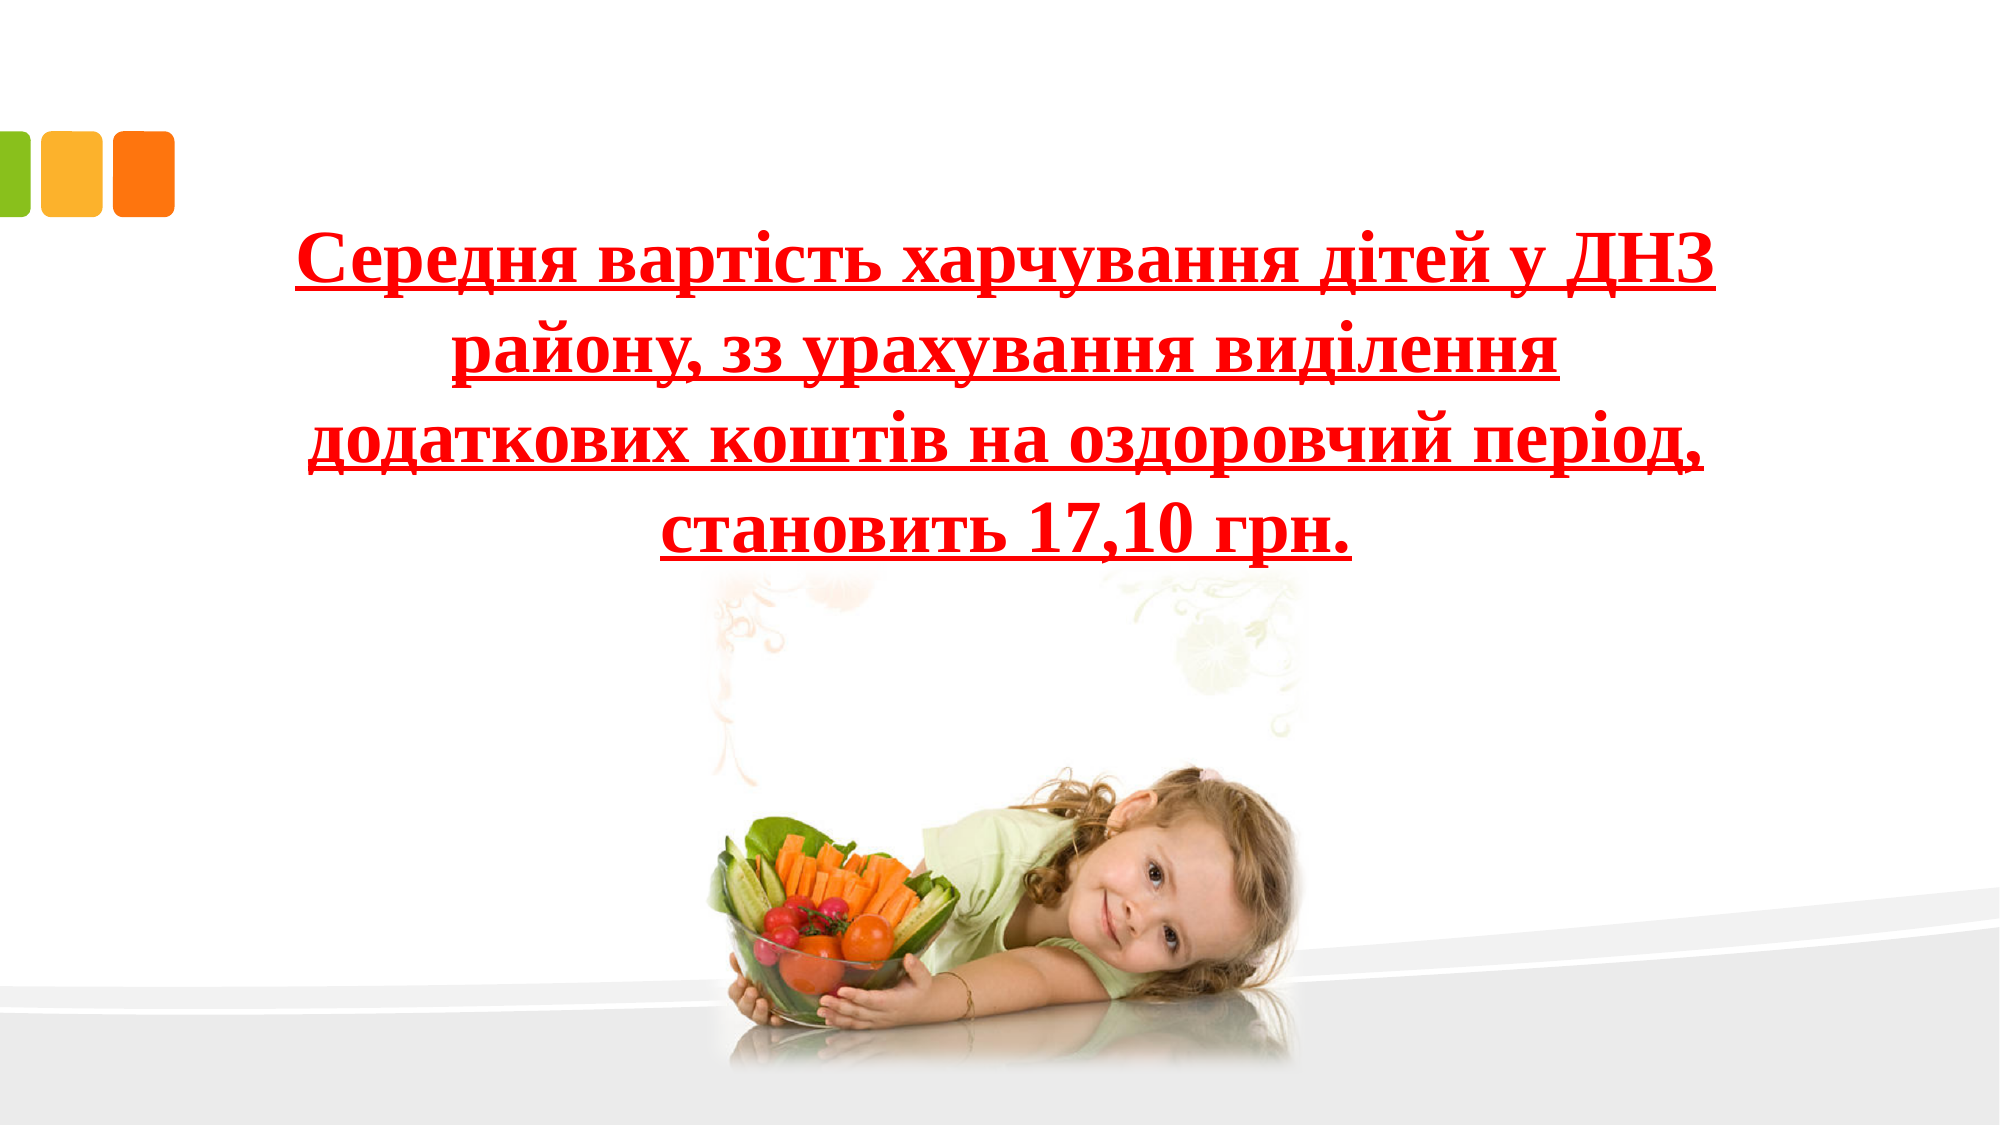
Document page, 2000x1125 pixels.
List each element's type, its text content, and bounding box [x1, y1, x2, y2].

text_box Середня вартість харчування дітей у ДНЗ району, зз урахування виділення додаткових коштів на оздоровчий період, становить 17,10 грн. [237, 199, 1775, 575]
picture [699, 562, 1311, 1076]
